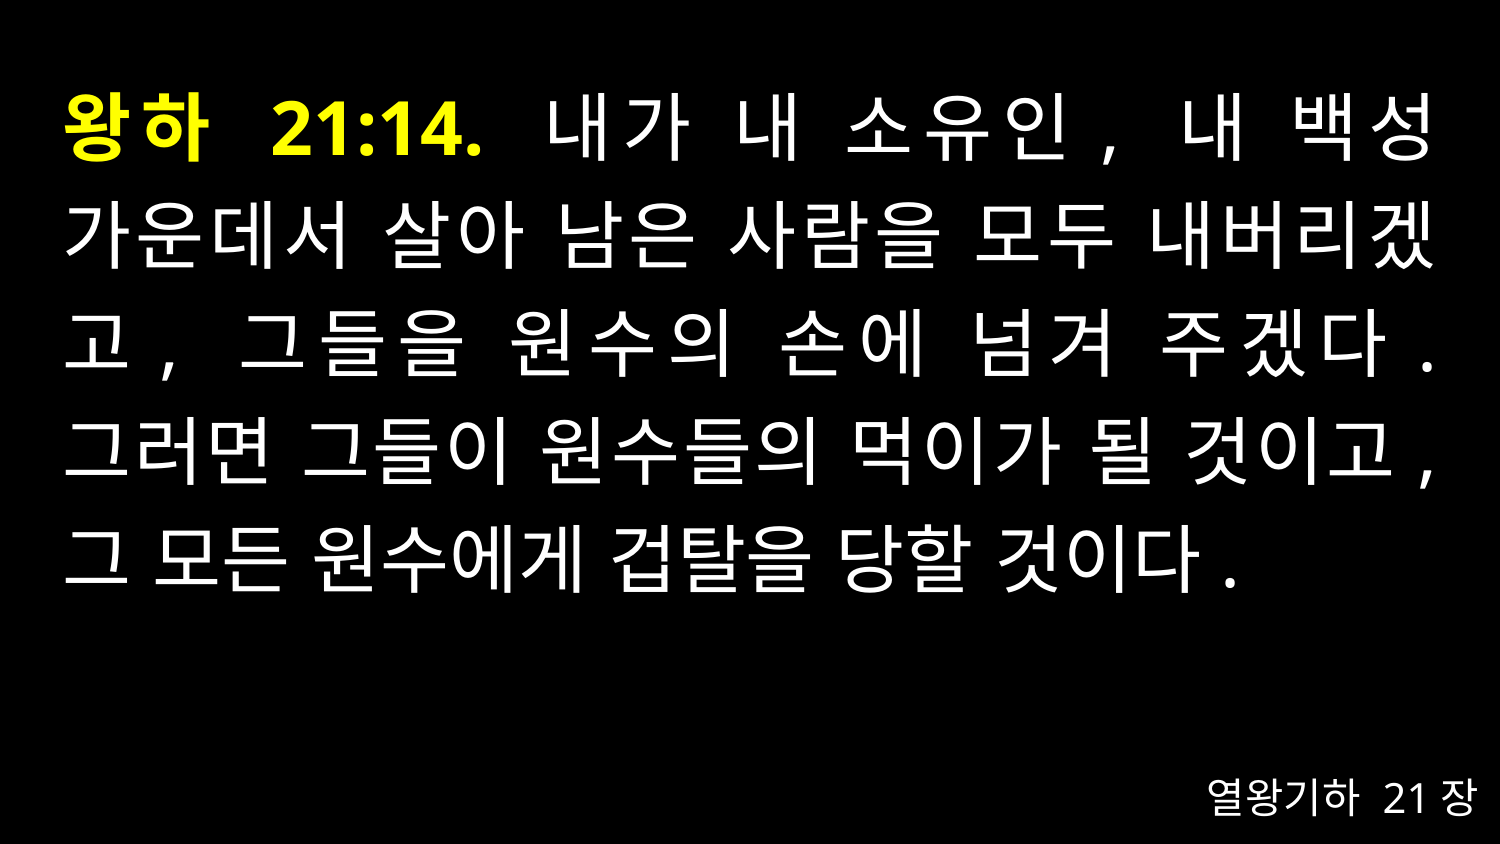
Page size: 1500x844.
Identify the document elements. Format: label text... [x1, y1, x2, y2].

subtitle 열왕기하 21장 [916, 770, 1500, 844]
title 왕하 21:14. 내가 내 소유인, 내 백성 가운데서 살아 남은 사람을 모두 내버리겠고, 그들을 원수의 손에 넘겨 주겠다. 그러면 그들이 원수들의 먹이가 될 것이고, 그 모든 원수에게 겁탈을 당할 것이다. [0, 0, 1500, 844]
